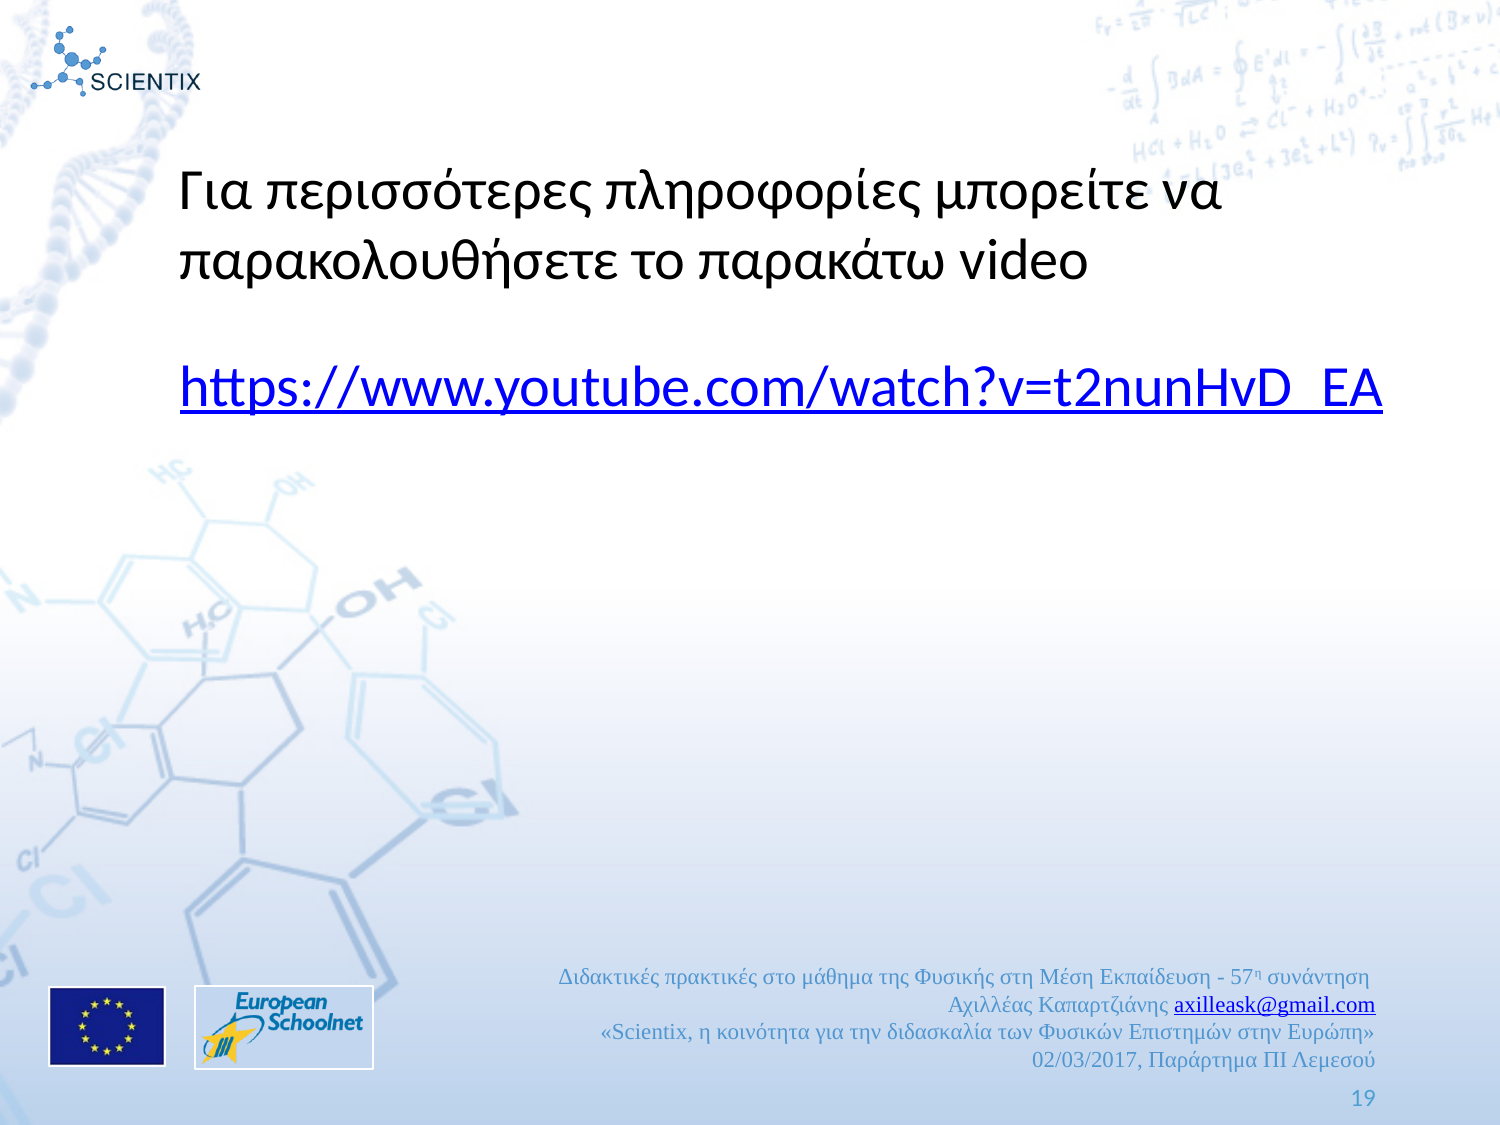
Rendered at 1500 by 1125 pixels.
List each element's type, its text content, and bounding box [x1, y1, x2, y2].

text_box Για περισσότερες πληροφορίες μπορείτε να παρακολουθήσετε το παρακάτω video https://www.youtube.com/watch?v=t2nunHvD_EA [165, 143, 1445, 496]
picture [0, 0, 1500, 1125]
